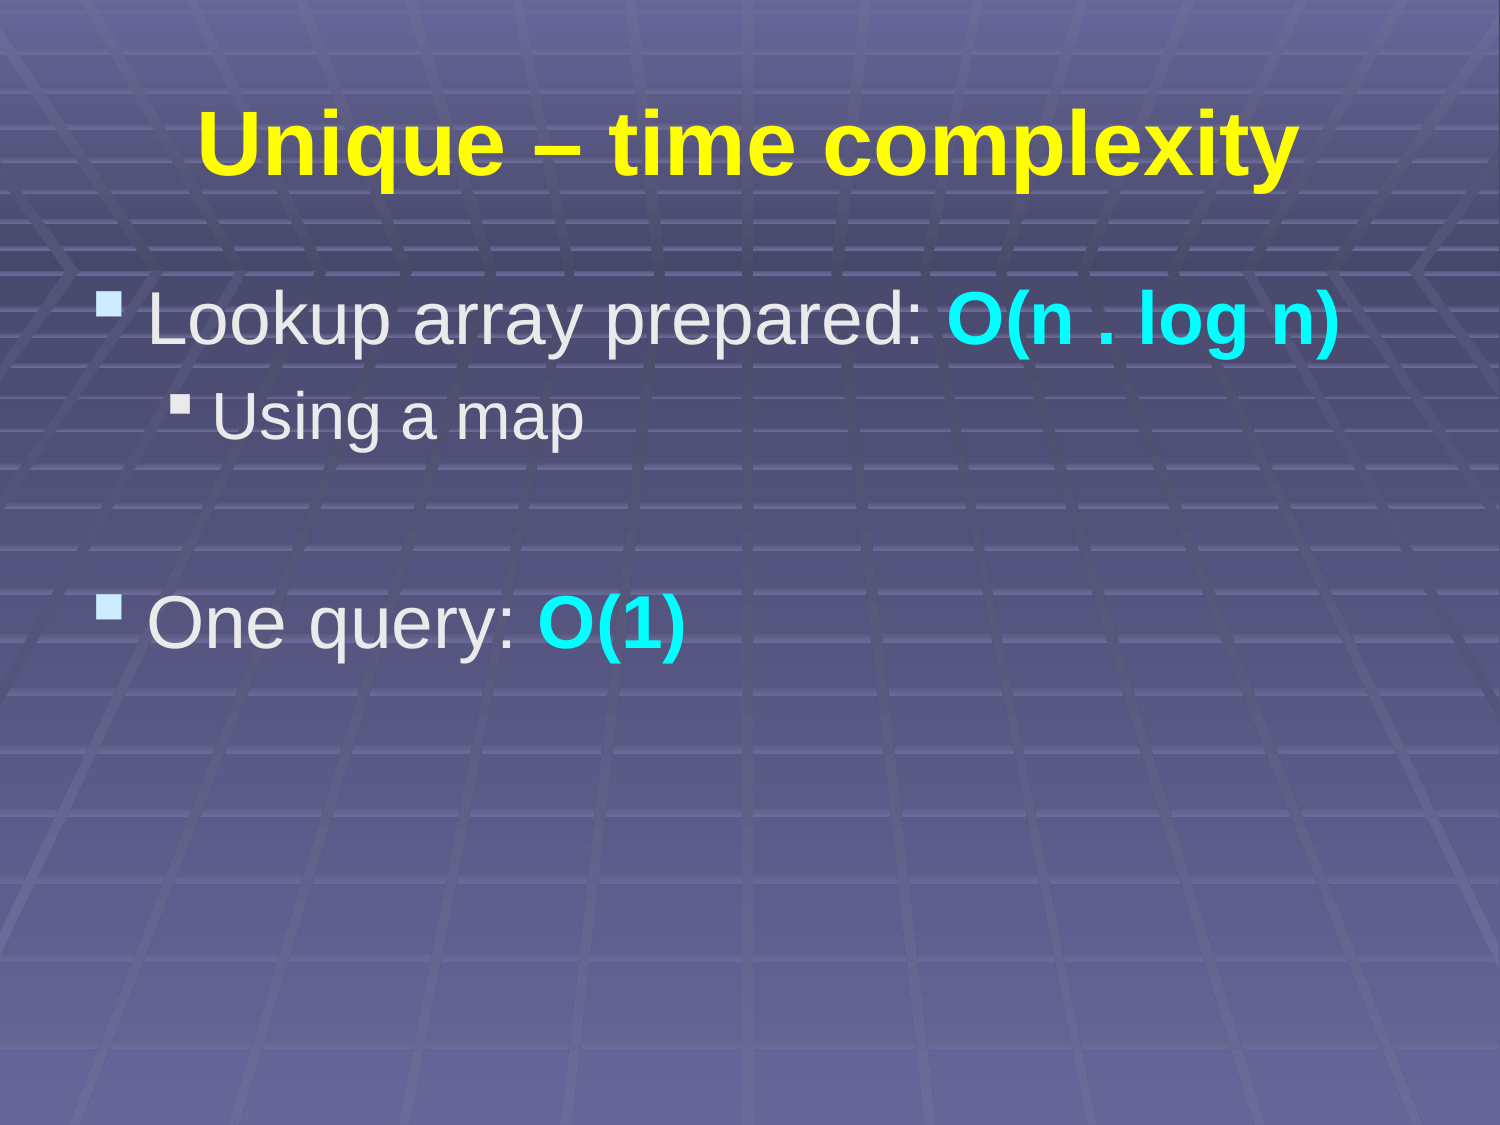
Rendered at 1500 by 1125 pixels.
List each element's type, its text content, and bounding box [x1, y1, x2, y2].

title Unique – time complexity [74, 44, 1425, 233]
list Lookup array prepared: O(n . log n) Using a map One query: O(1) [74, 261, 1425, 1001]
